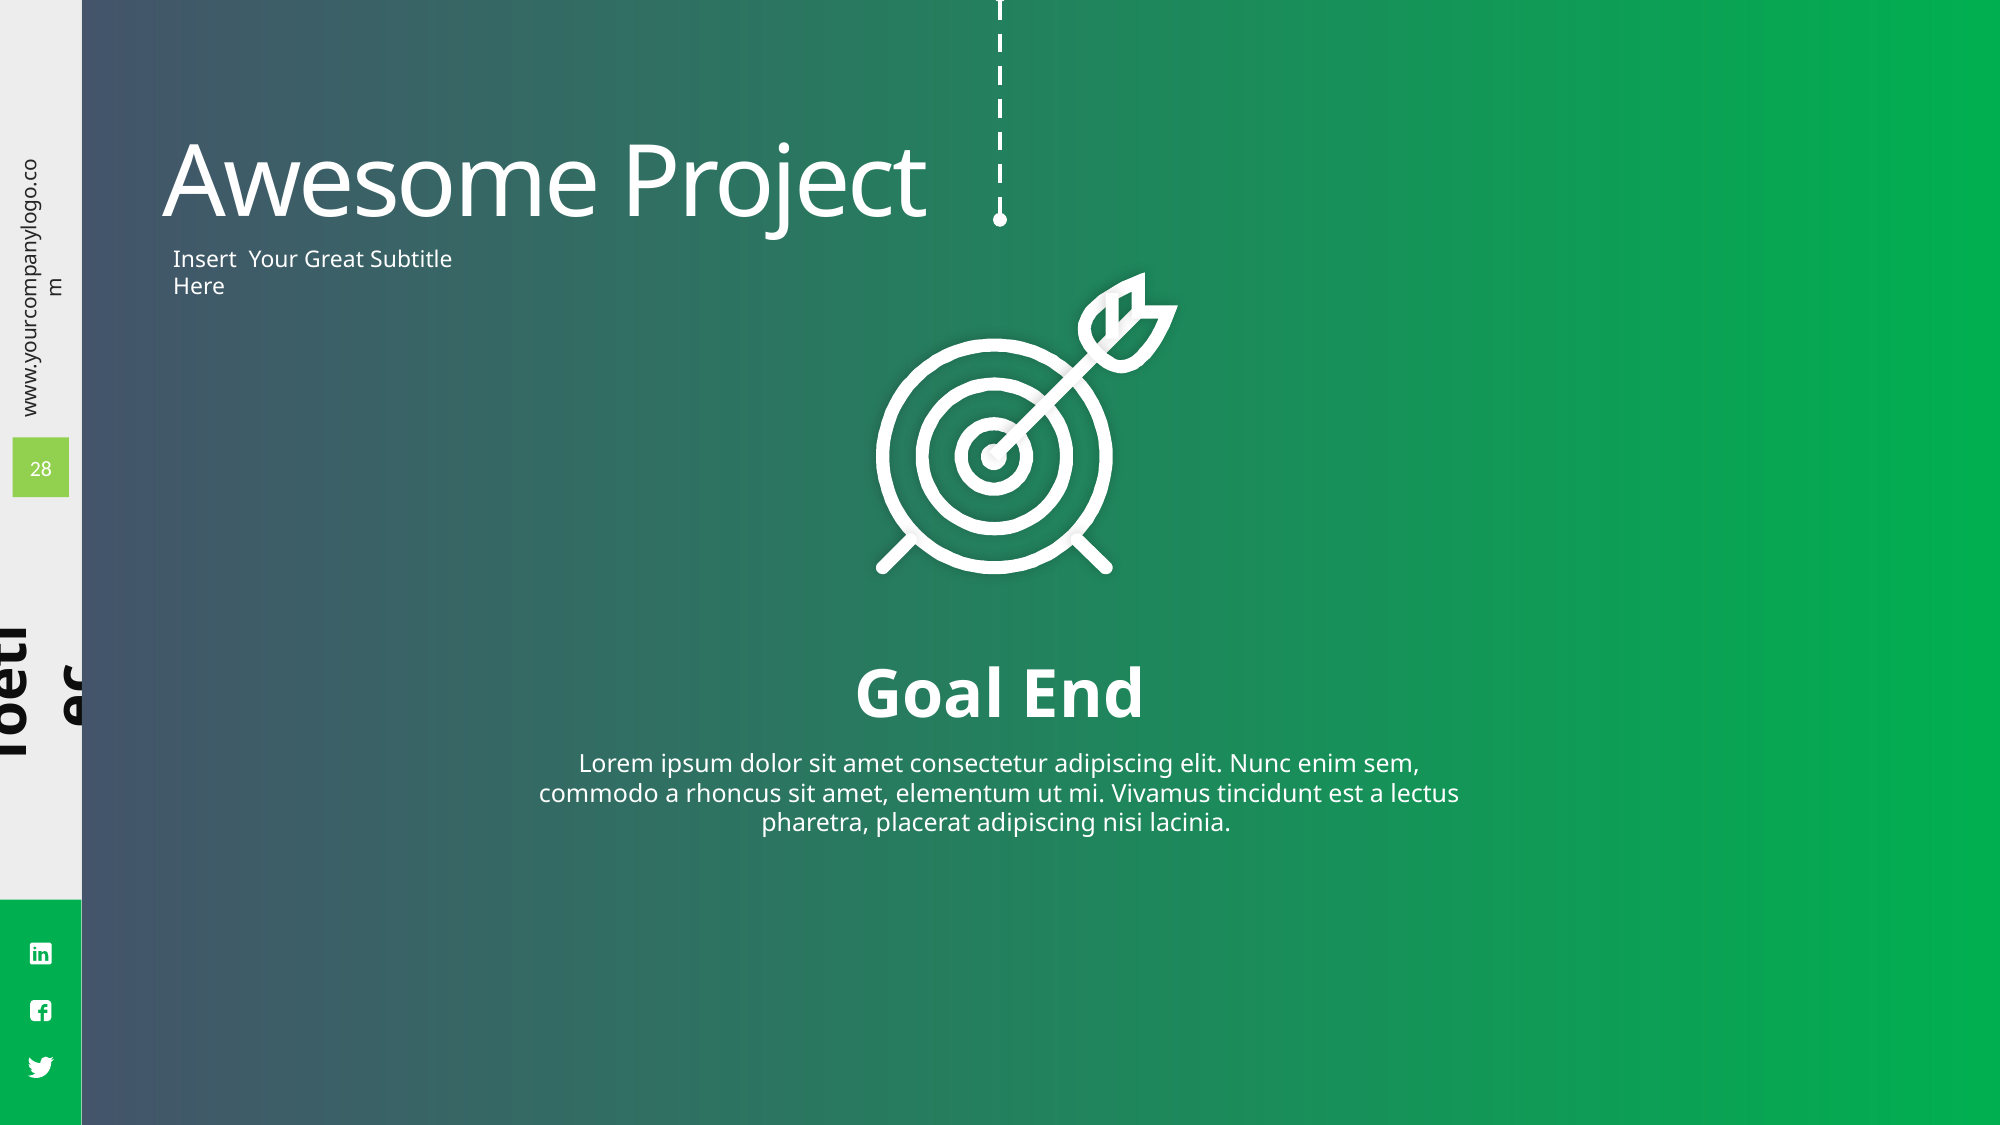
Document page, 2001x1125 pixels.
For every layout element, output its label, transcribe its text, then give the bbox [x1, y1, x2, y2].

picture [81, 0, 2000, 1125]
slide_number 28 [12, 437, 69, 498]
